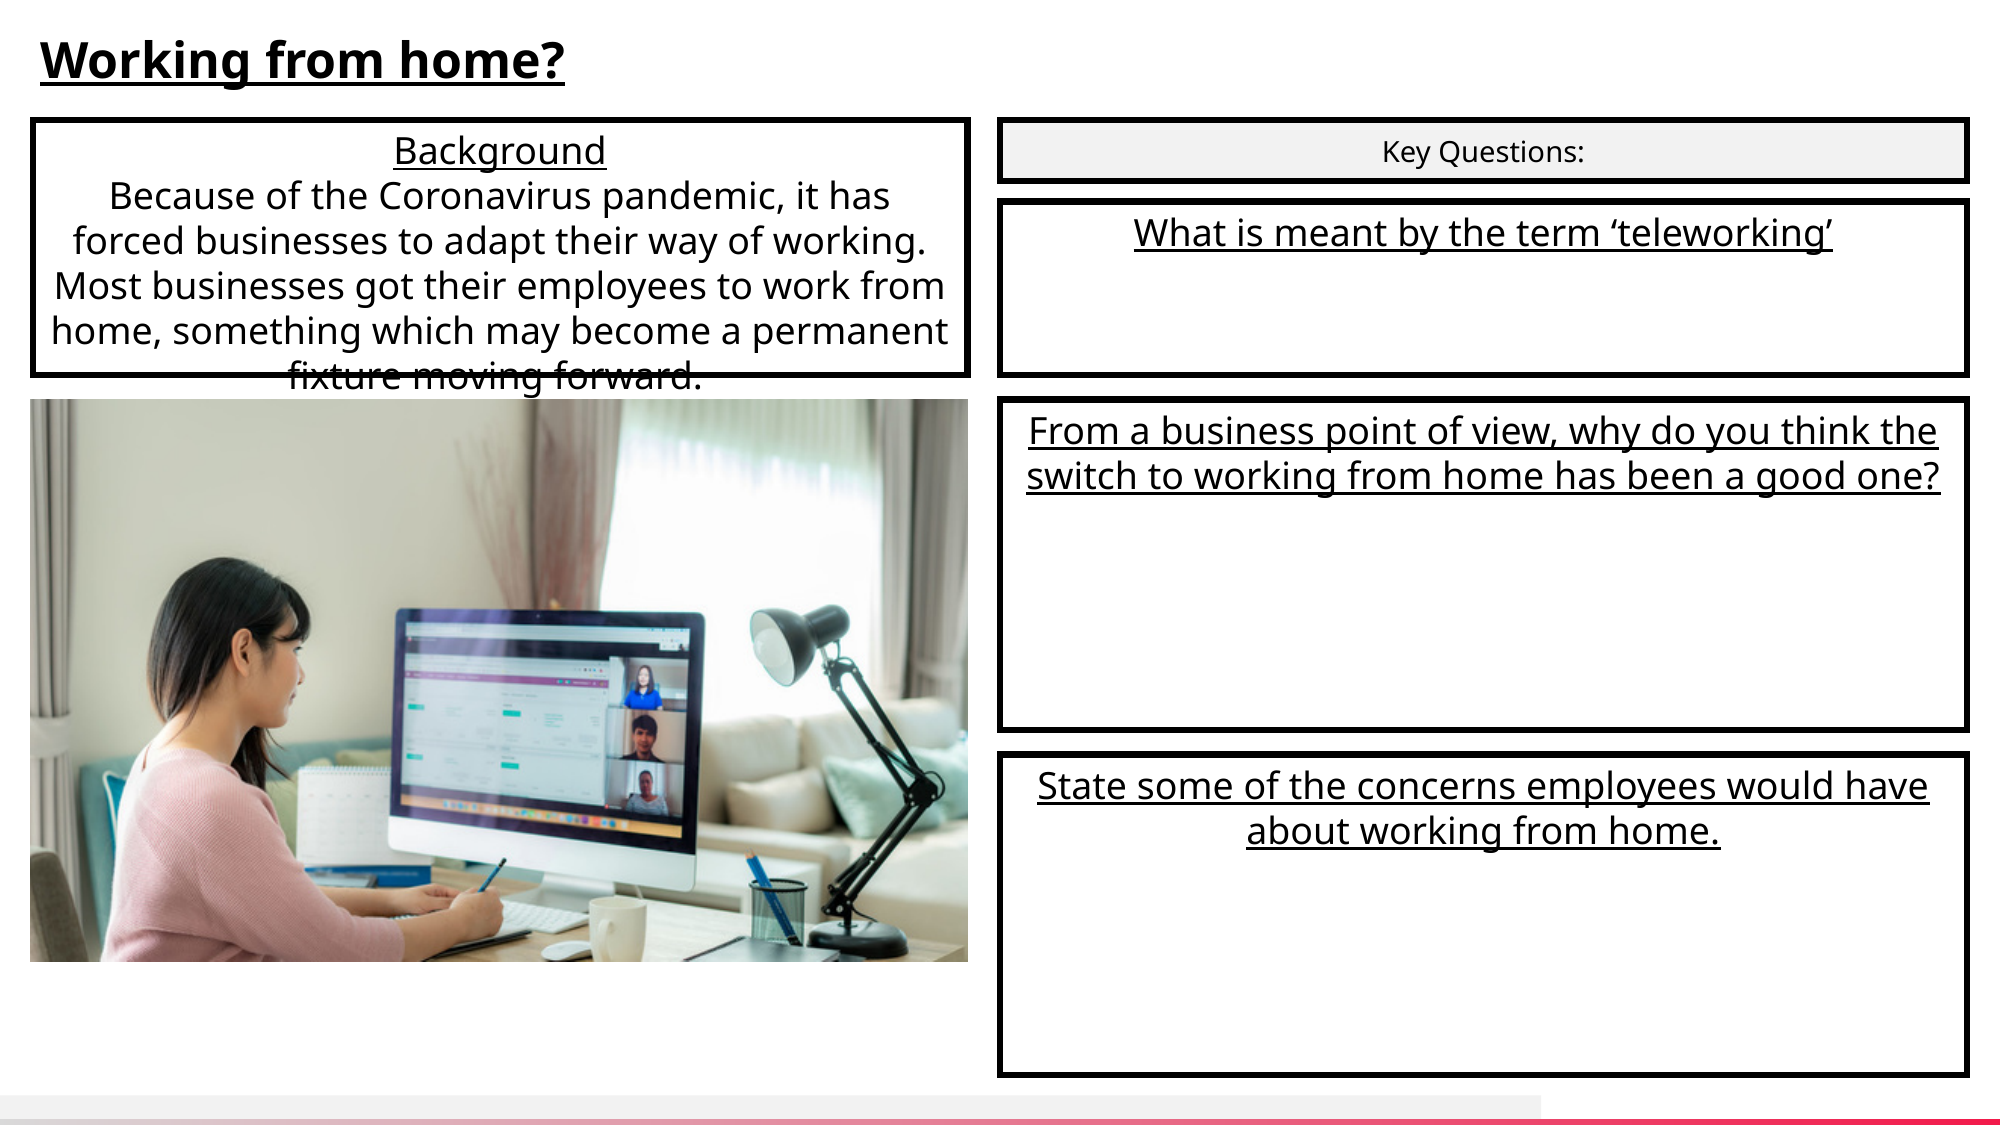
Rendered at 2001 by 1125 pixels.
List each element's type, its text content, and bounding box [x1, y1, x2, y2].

text_box Background Because of the Coronavirus pandemic, it has forced businesses to adapt their way of working. Most businesses got their employees to work from home, something which may become a permanent fixture moving forward. [32, 119, 968, 376]
text_box What is meant by the term ‘teleworking’ [999, 201, 1968, 376]
text_box Working from home? [25, 21, 1095, 96]
text_box From a business point of view, why do you think the switch to working from home has been a good one? [999, 398, 1968, 731]
text_box State some of the concerns employees would have about working from home. [999, 753, 1968, 1076]
picture [30, 399, 968, 962]
text_box Key Questions: [999, 119, 1968, 182]
